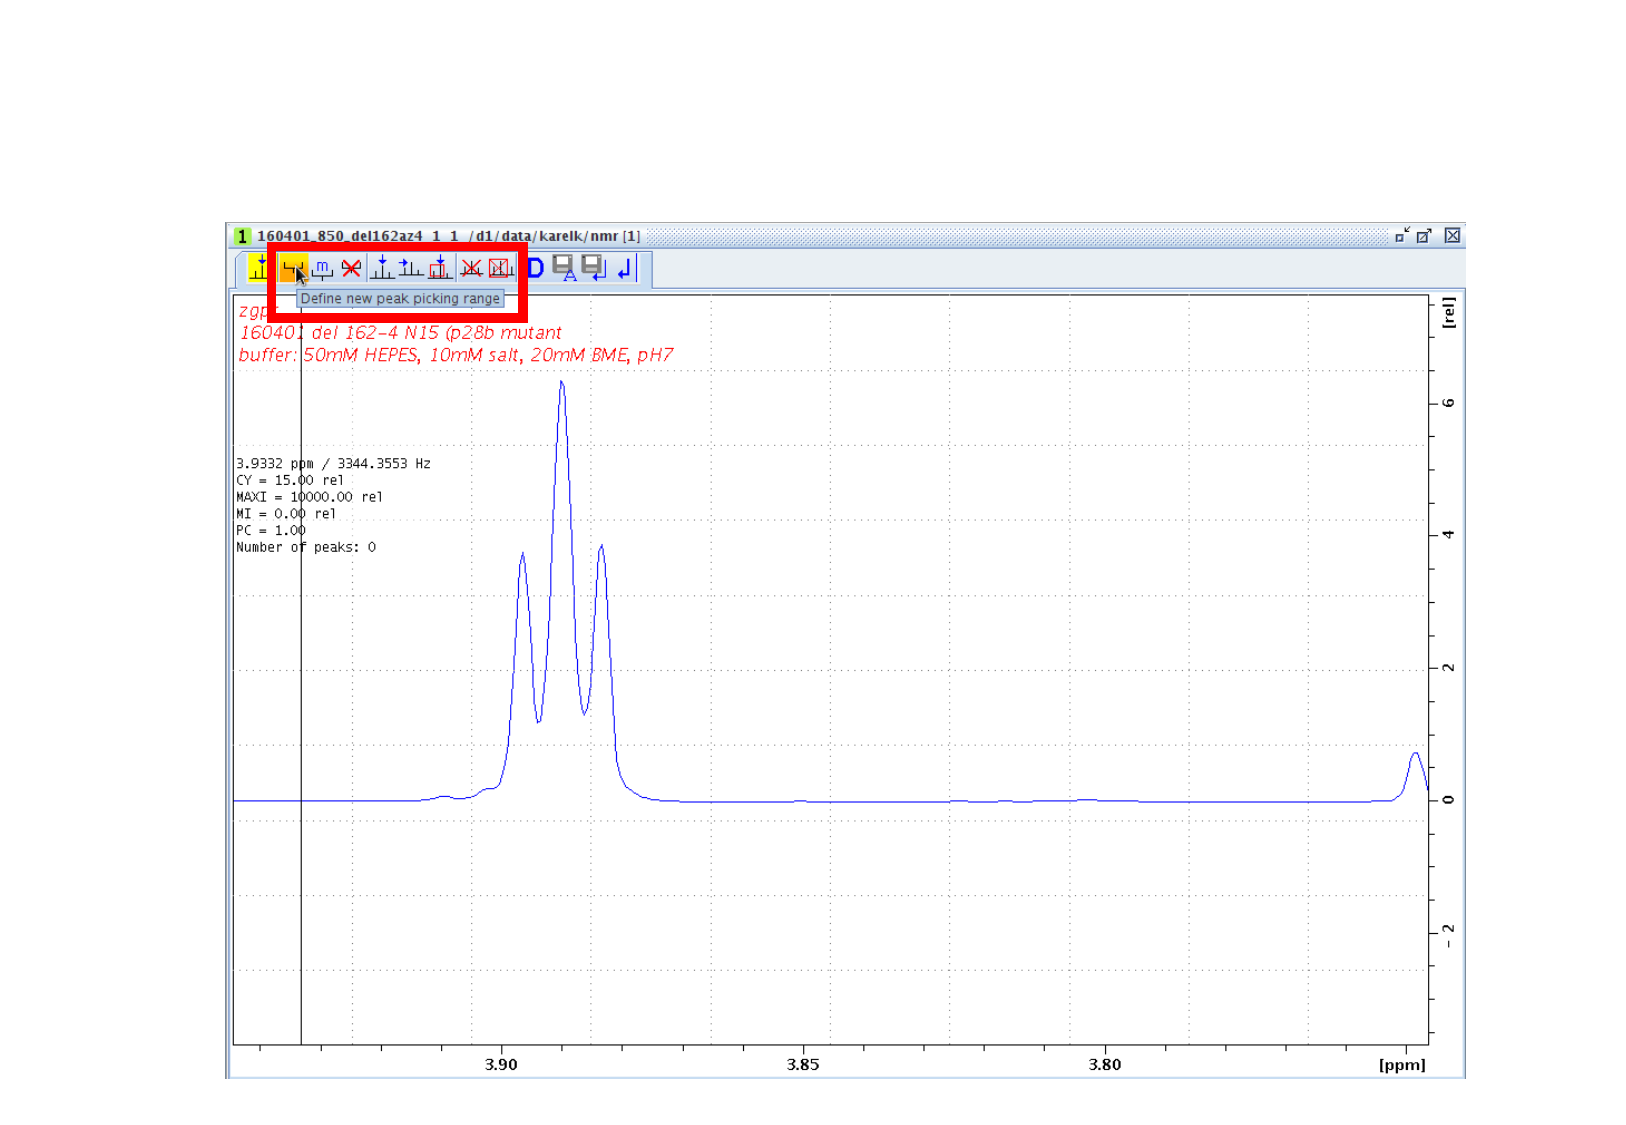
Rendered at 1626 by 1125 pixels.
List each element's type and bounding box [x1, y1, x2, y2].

picture [225, 222, 1466, 1079]
